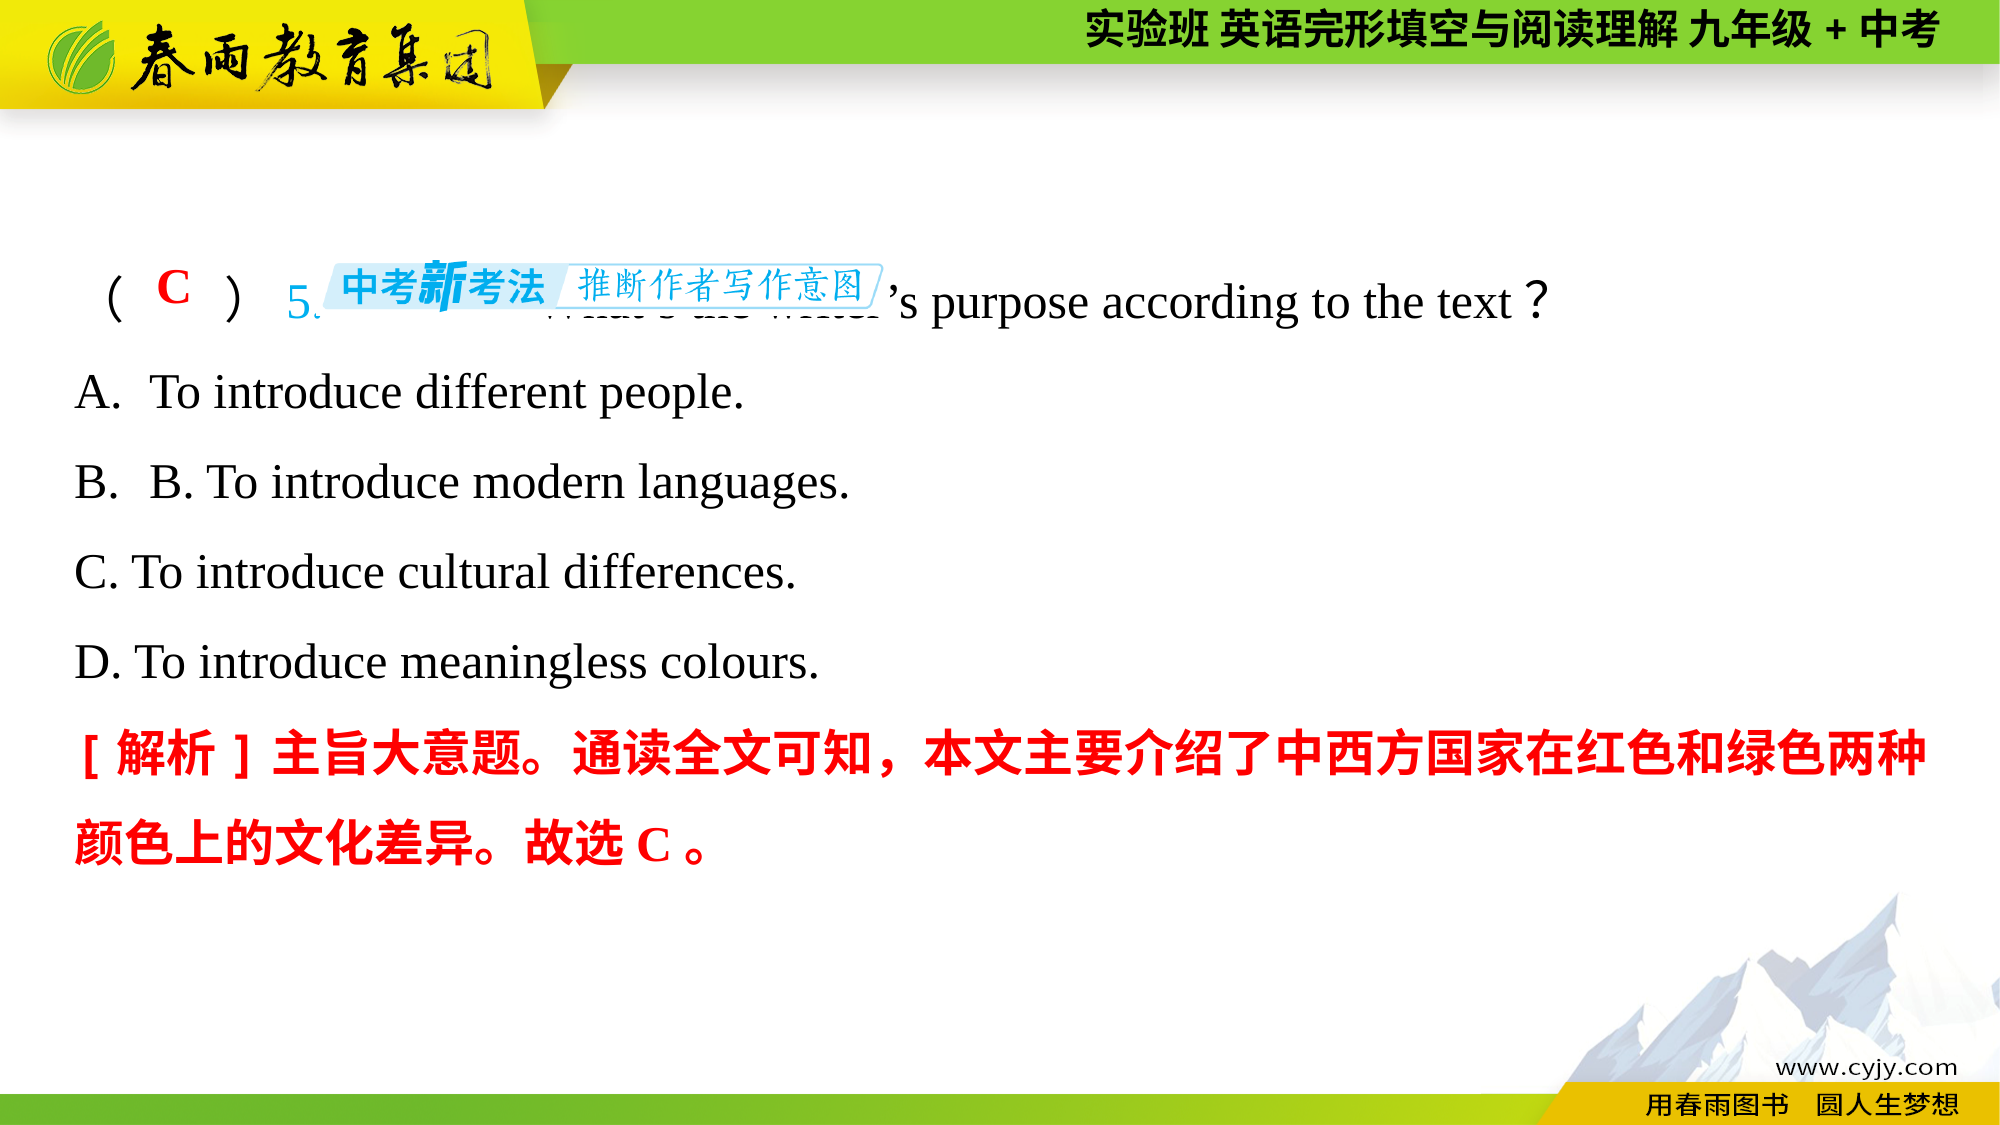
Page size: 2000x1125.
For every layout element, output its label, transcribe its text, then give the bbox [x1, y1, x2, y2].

picture [0, 0, 2000, 1125]
text_box [解析]主旨大意题。通读全文可知，本文主要介绍了中西方国家在红色和绿色两种颜色上的文化差异。故选C。 [59, 684, 1944, 880]
list （ ）5. What’s the writer’s purpose according to the text？ To introduce different people. B. To introduce modern languages. C. To introduce cultural differences. D. To introduce meaningless colours. [59, 231, 1944, 684]
text_box C [141, 246, 207, 321]
